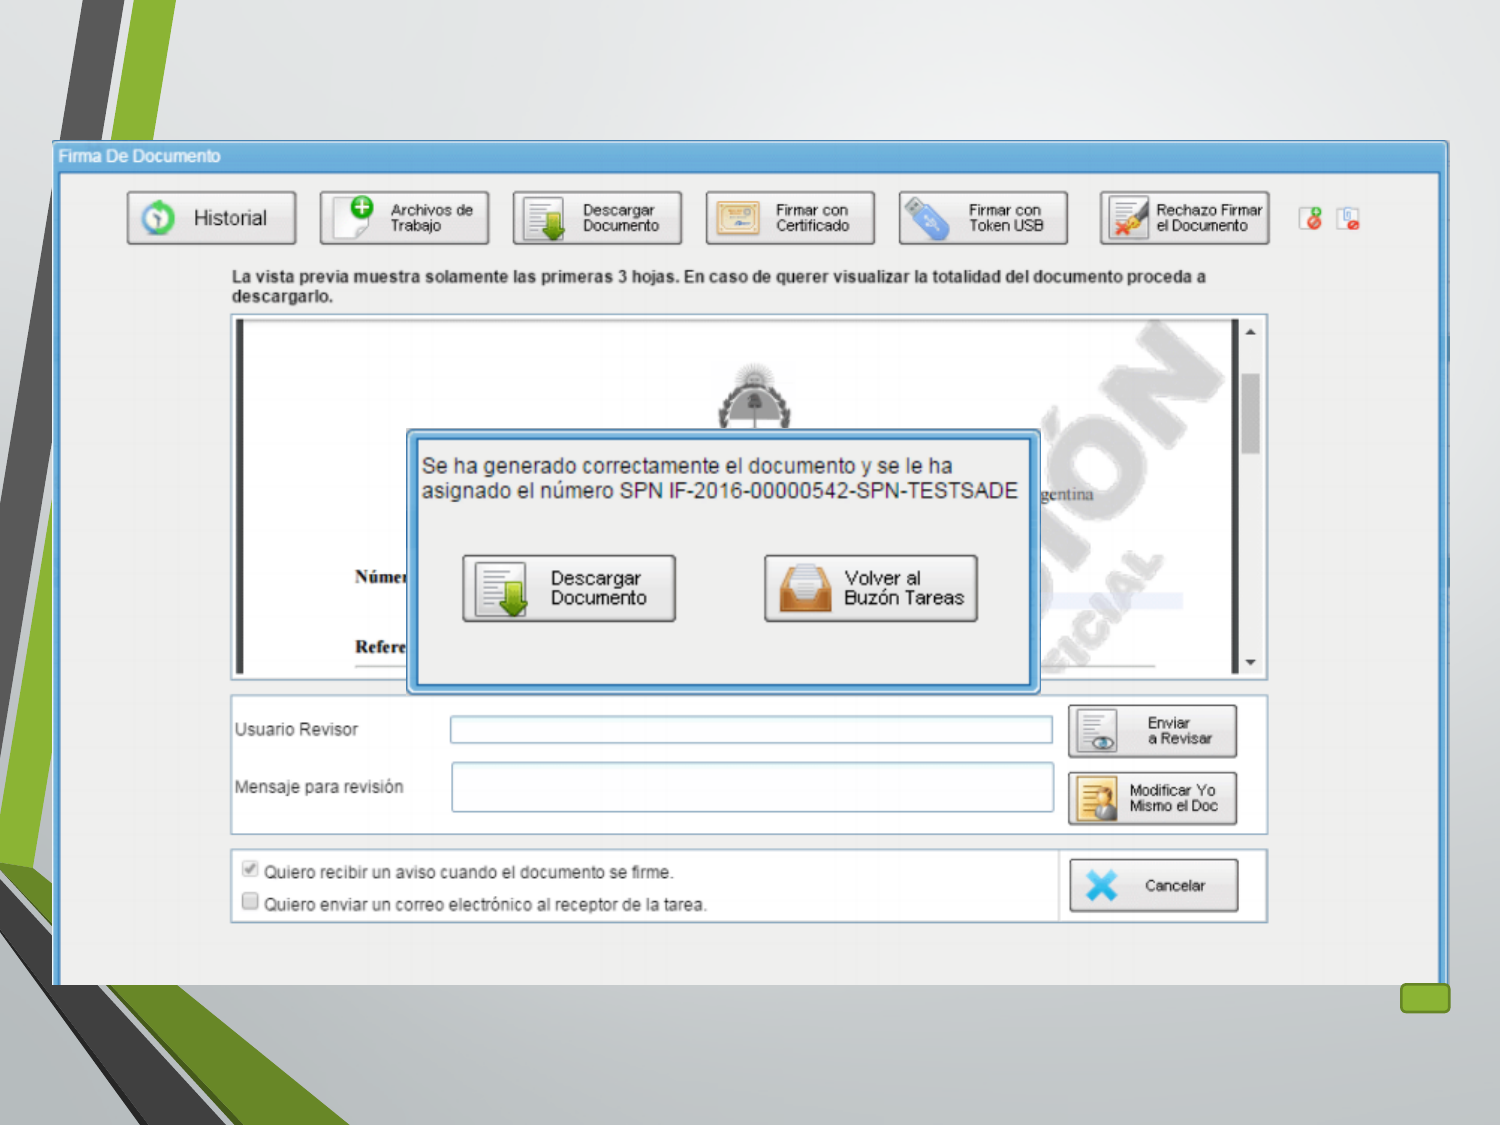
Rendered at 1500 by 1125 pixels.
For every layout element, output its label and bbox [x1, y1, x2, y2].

text_box [1400, 985, 1451, 1014]
picture [405, 428, 1041, 697]
list [51, 140, 1450, 985]
